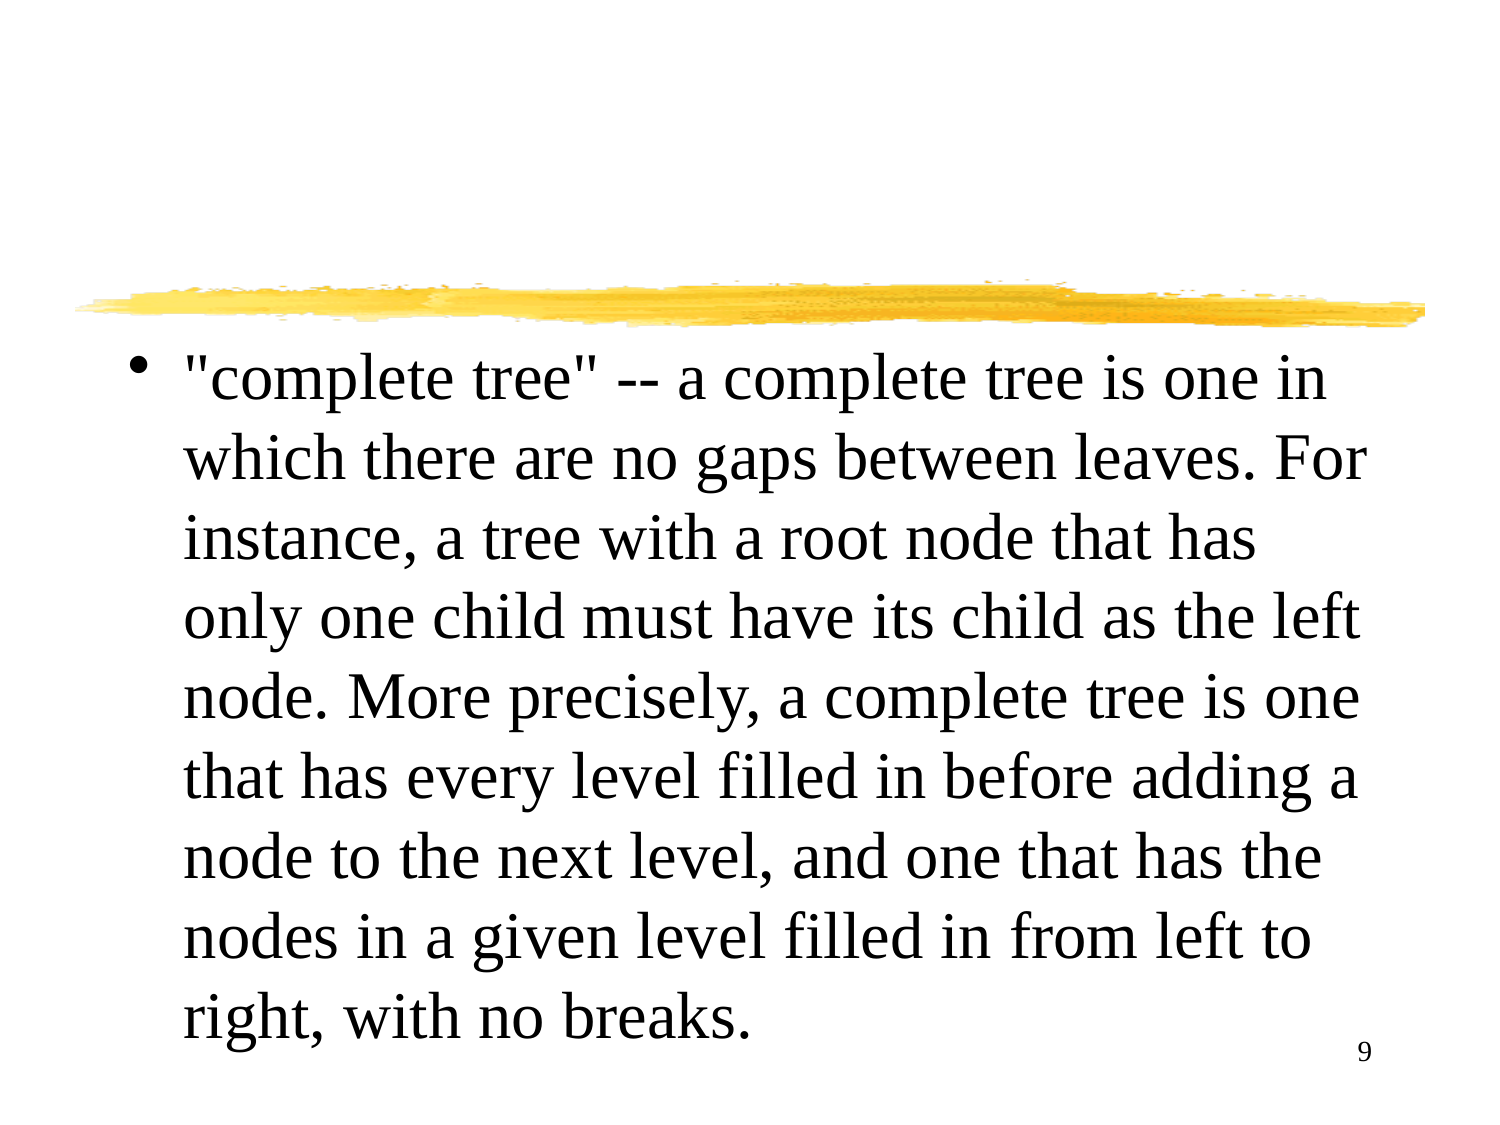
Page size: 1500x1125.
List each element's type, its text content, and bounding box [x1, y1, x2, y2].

slide_number 9 [1074, 1024, 1388, 1101]
list "complete tree" -- a complete tree is one in which there are no gaps between leaves. For instance, a tree with a root node that has only one child must have its child as the left node. More precisely, a complete tree is one that has every level filled in before adding a node to the next level, and one that has the nodes in a given level filled in from left to right, with no breaks. [112, 324, 1388, 1001]
picture [75, 274, 1425, 338]
